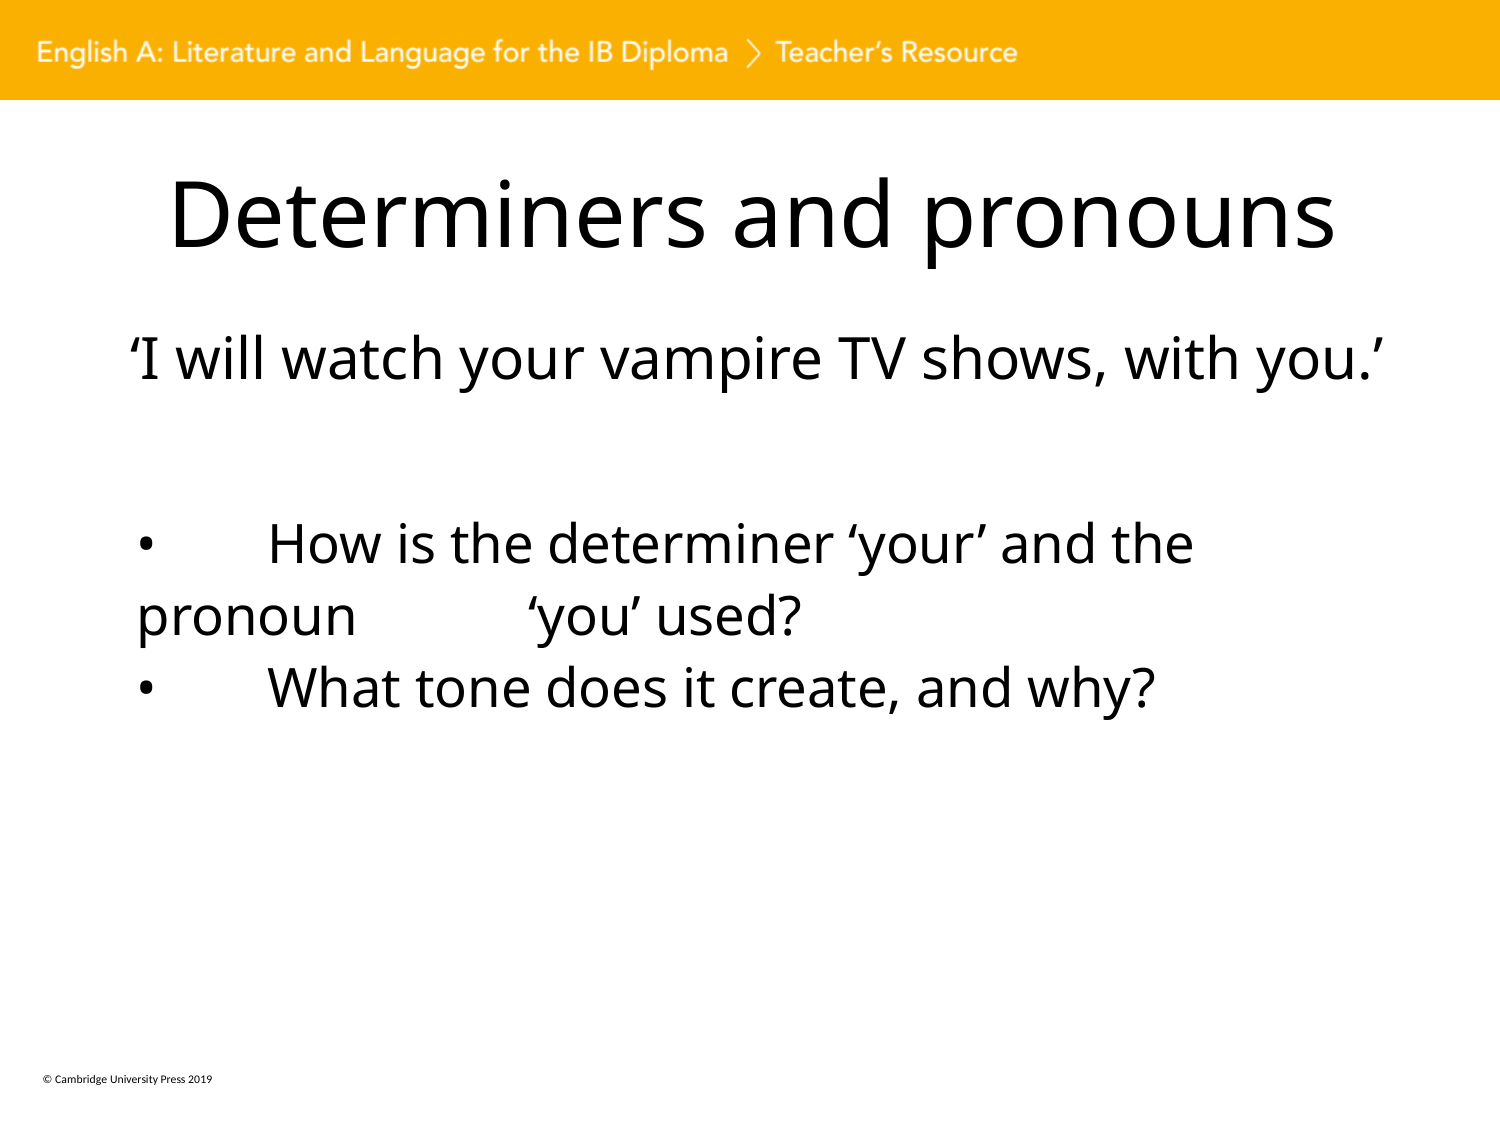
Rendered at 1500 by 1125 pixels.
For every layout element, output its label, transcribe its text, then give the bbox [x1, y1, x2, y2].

title ‘I will watch your vampire TV shows, with you.’ [32, 285, 1483, 427]
text_box • How is the determiner ‘your’ and the pronoun ‘you’ used? • What tone does it create, and why? [121, 360, 1437, 789]
picture [0, 0, 1500, 101]
subtitle © Cambridge University Press 2019 [27, 1063, 1388, 1093]
text_box Determiners and pronouns [27, 117, 1478, 305]
